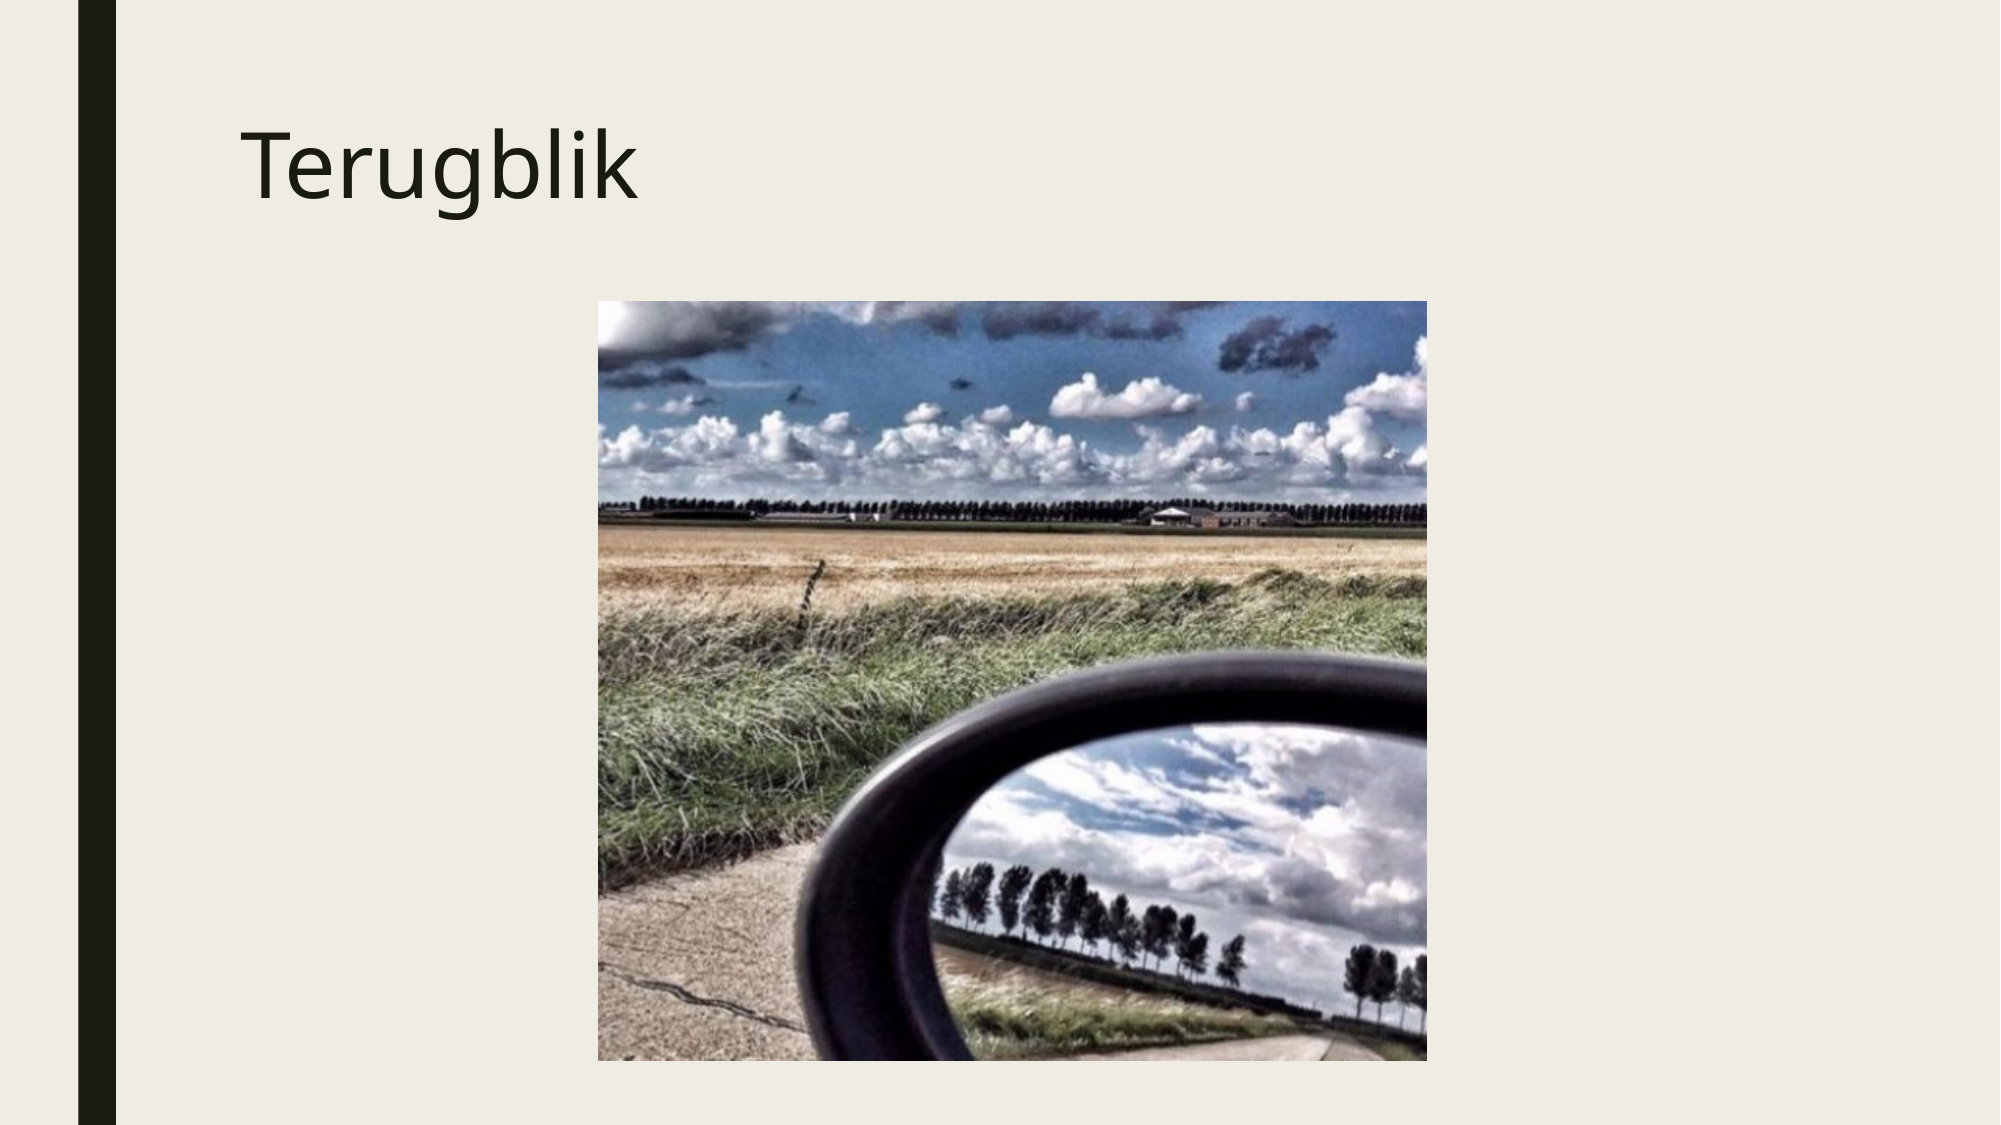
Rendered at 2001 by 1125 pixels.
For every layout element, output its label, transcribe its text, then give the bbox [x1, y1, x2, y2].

title Terugblik [225, 112, 1800, 357]
picture [598, 301, 1427, 1061]
